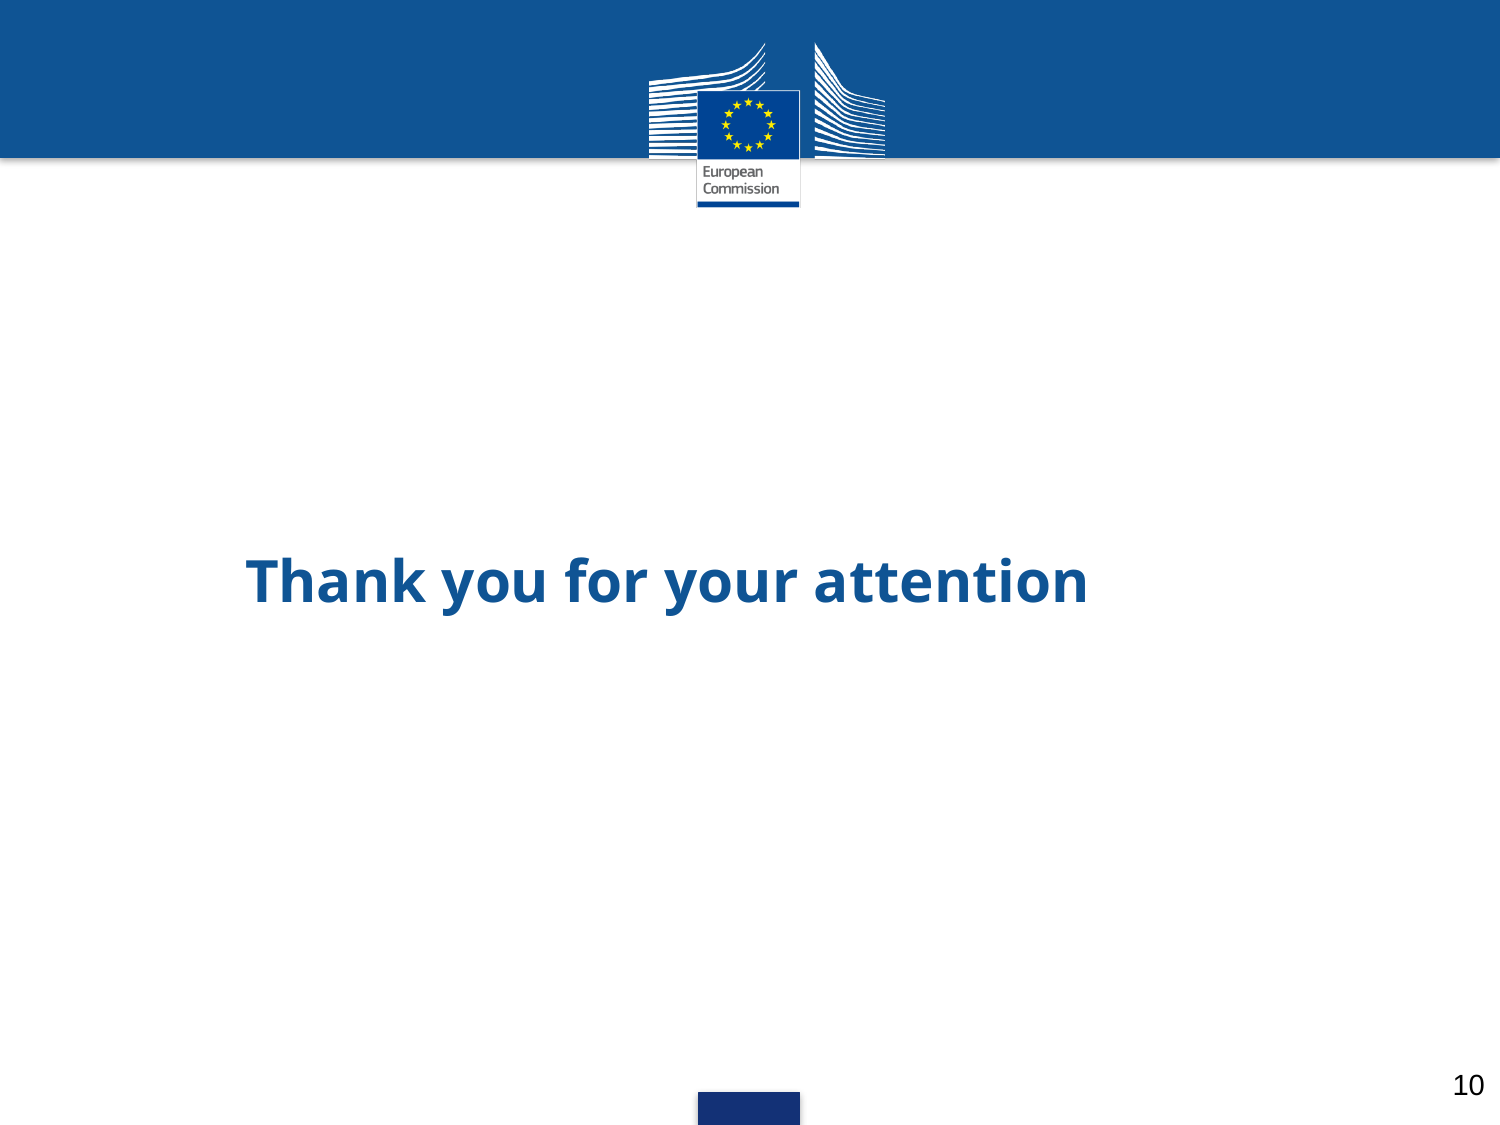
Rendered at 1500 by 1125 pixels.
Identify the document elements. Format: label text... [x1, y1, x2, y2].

title Thank you for your attention [171, 515, 1500, 643]
slide_number 10 [1376, 1058, 1500, 1125]
picture [649, 42, 885, 208]
